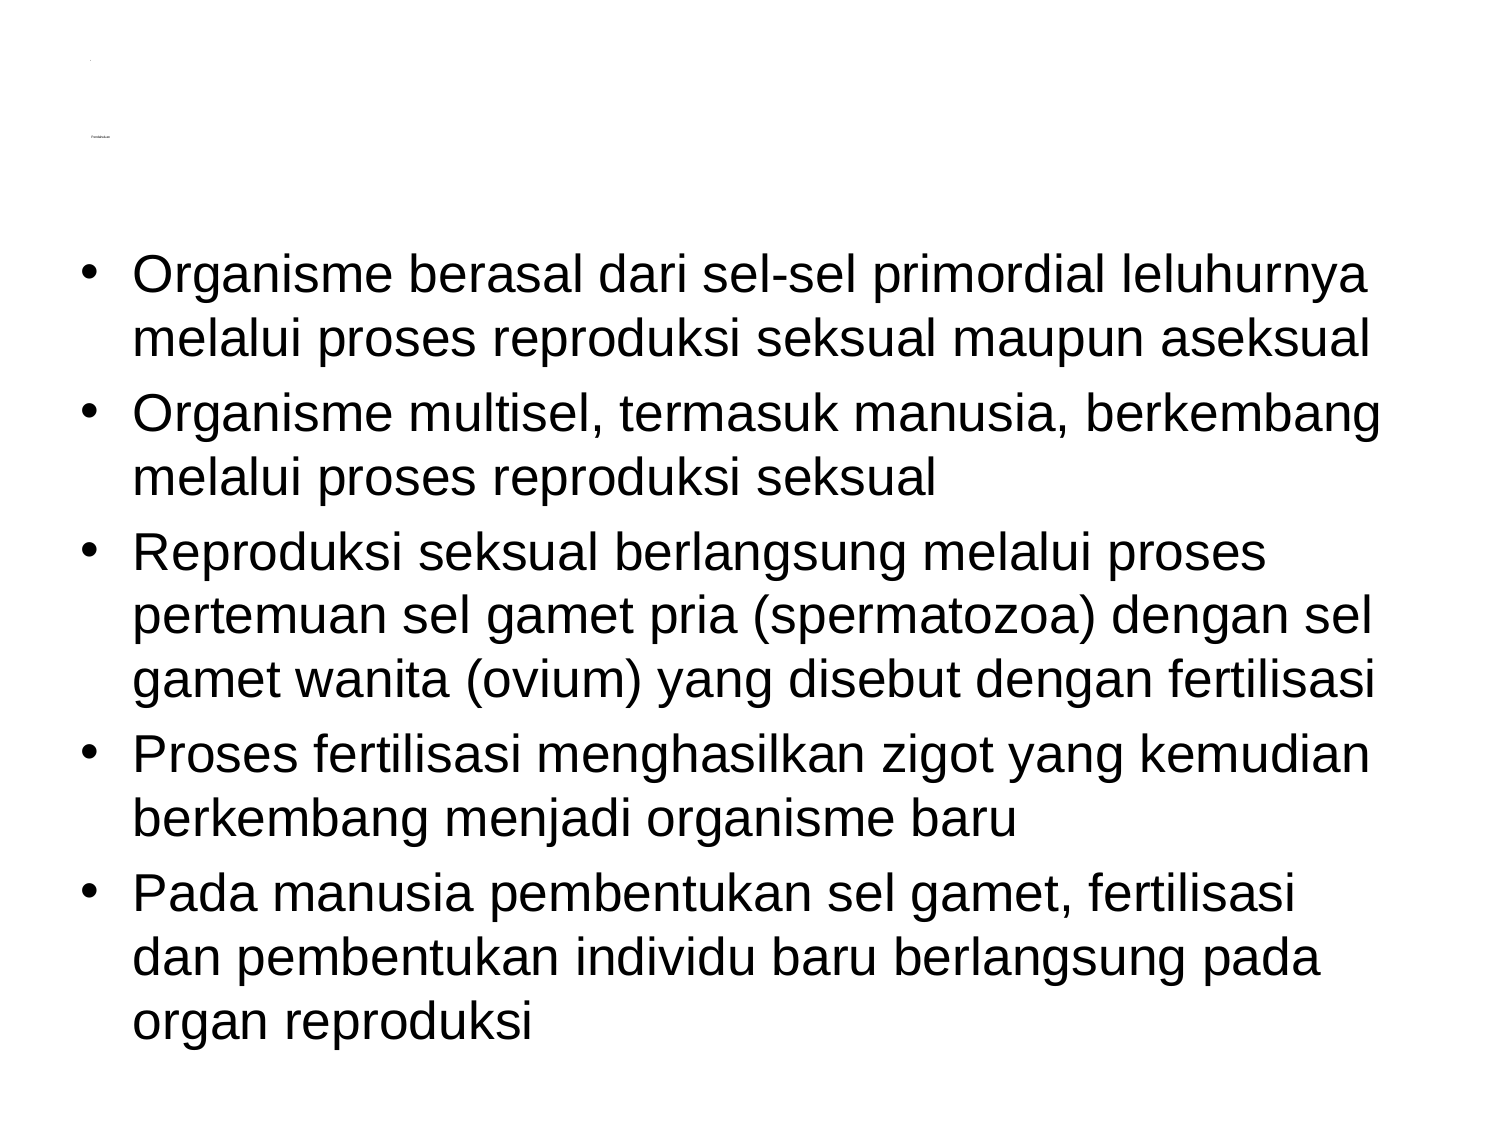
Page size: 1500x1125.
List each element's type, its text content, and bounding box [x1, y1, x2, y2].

list Organisme berasal dari sel-sel primordial leluhurnya melalui proses reproduksi seksual maupun aseksual Organisme multisel, termasuk manusia, berkembang melalui proses reproduksi seksual Reproduksi seksual berlangsung melalui proses pertemuan sel gamet pria (spermatozoa) dengan sel gamet wanita (ovium) yang disebut dengan fertilisasi Proses fertilisasi menghasilkan zigot yang kemudian berkembang menjadi organisme baru Pada manusia pembentukan sel gamet, fertilisasi dan pembentukan individu baru berlangsung pada organ reproduksi [64, 231, 1415, 1071]
title Pendahuluan [75, 45, 1425, 233]
